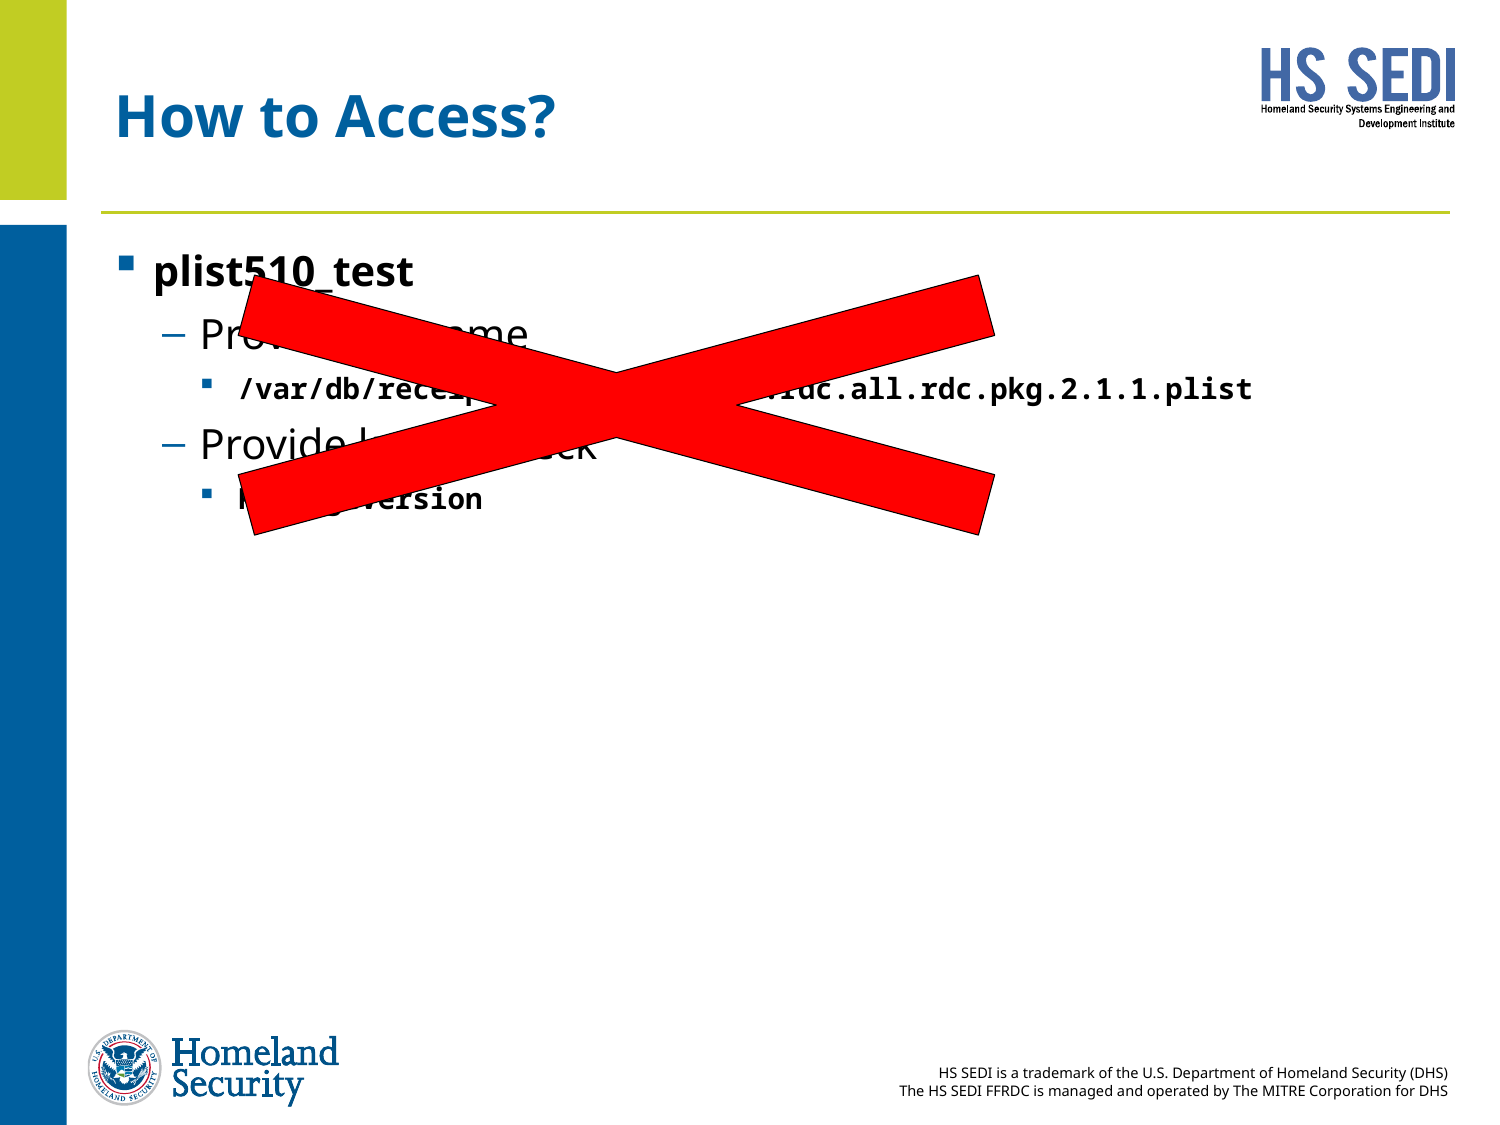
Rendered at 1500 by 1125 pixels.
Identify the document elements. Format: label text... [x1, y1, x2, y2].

list plist510_test Provide filename /var/db/receipts/com.microsoft.rdc.all.rdc.pkg.2.1.1.plist Provide key to check PackageVersion [99, 237, 1450, 1005]
text_box [236, 272, 997, 538]
title How to Access? [99, 45, 1248, 188]
